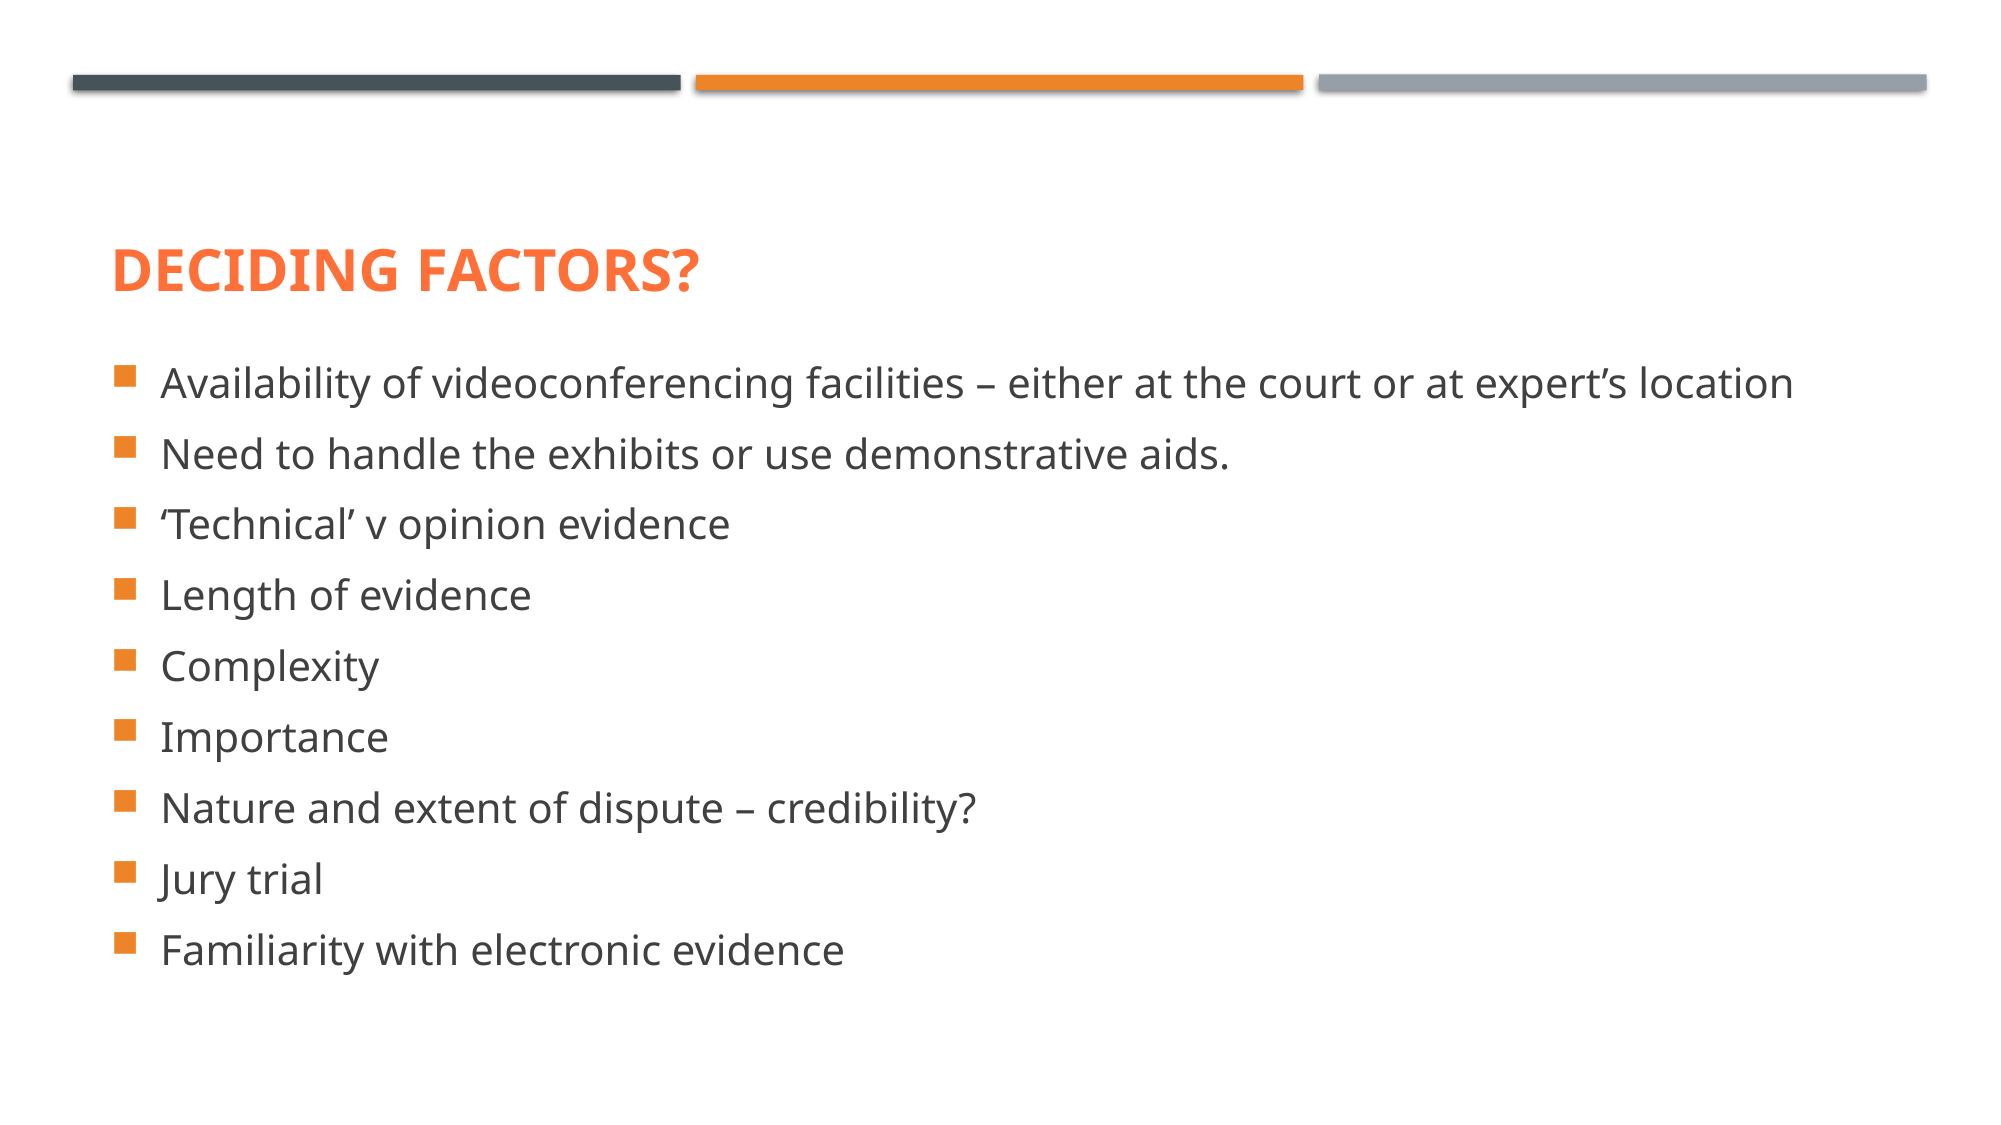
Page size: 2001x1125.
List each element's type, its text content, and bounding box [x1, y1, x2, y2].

title Deciding factors? [95, 115, 1905, 311]
list Availability of videoconferencing facilities – either at the court or at expert’s location Need to handle the exhibits or use demonstrative aids. ‘Technical’ v opinion evidence Length of evidence Complexity Importance Nature and extent of dispute – credibility? Jury trial Familiarity with electronic evidence [95, 350, 1905, 981]
